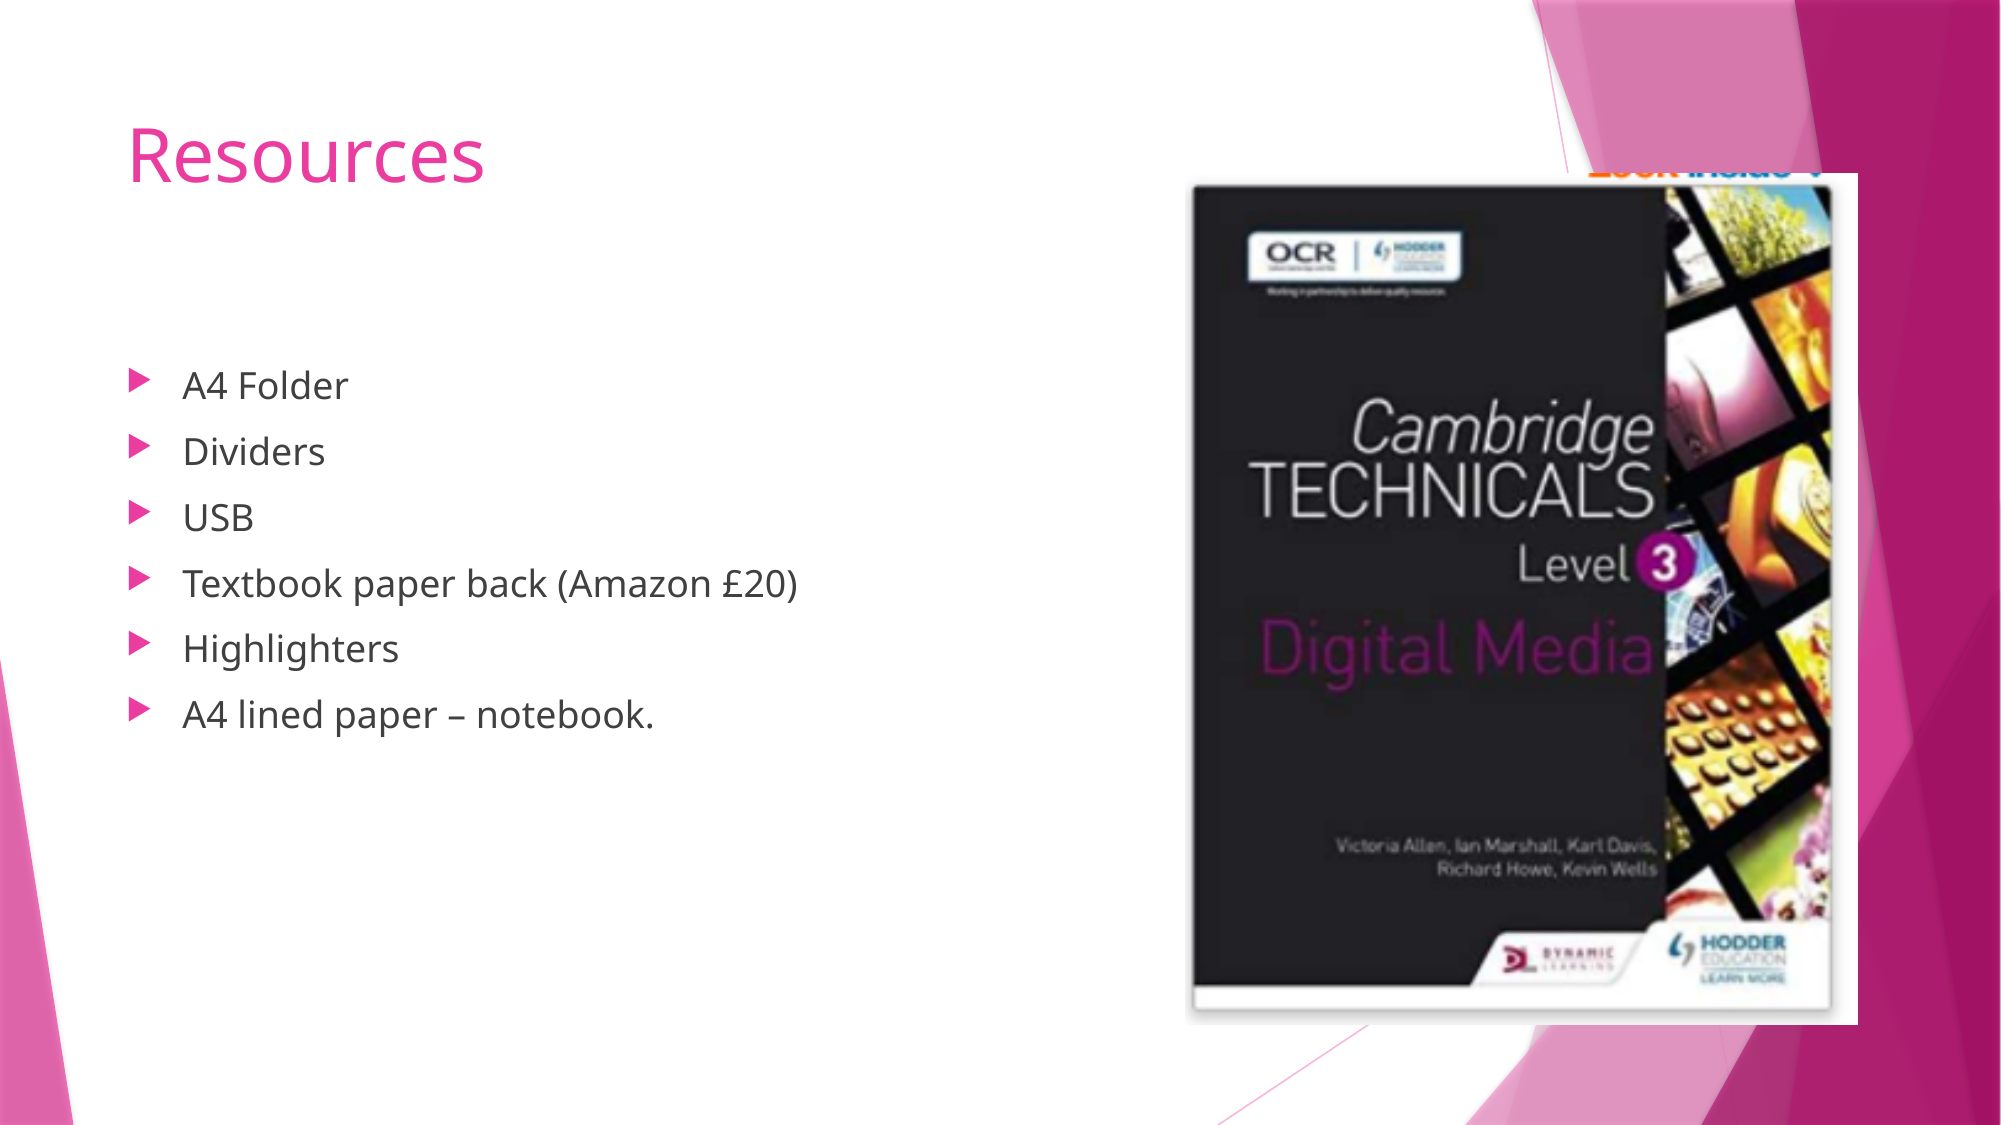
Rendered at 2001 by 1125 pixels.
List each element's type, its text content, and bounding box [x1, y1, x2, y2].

list A4 Folder Dividers USB Textbook paper back (Amazon £20) Highlighters A4 lined paper – notebook. [111, 354, 1180, 992]
picture [1184, 173, 1858, 1026]
title Resources [111, 99, 1522, 317]
